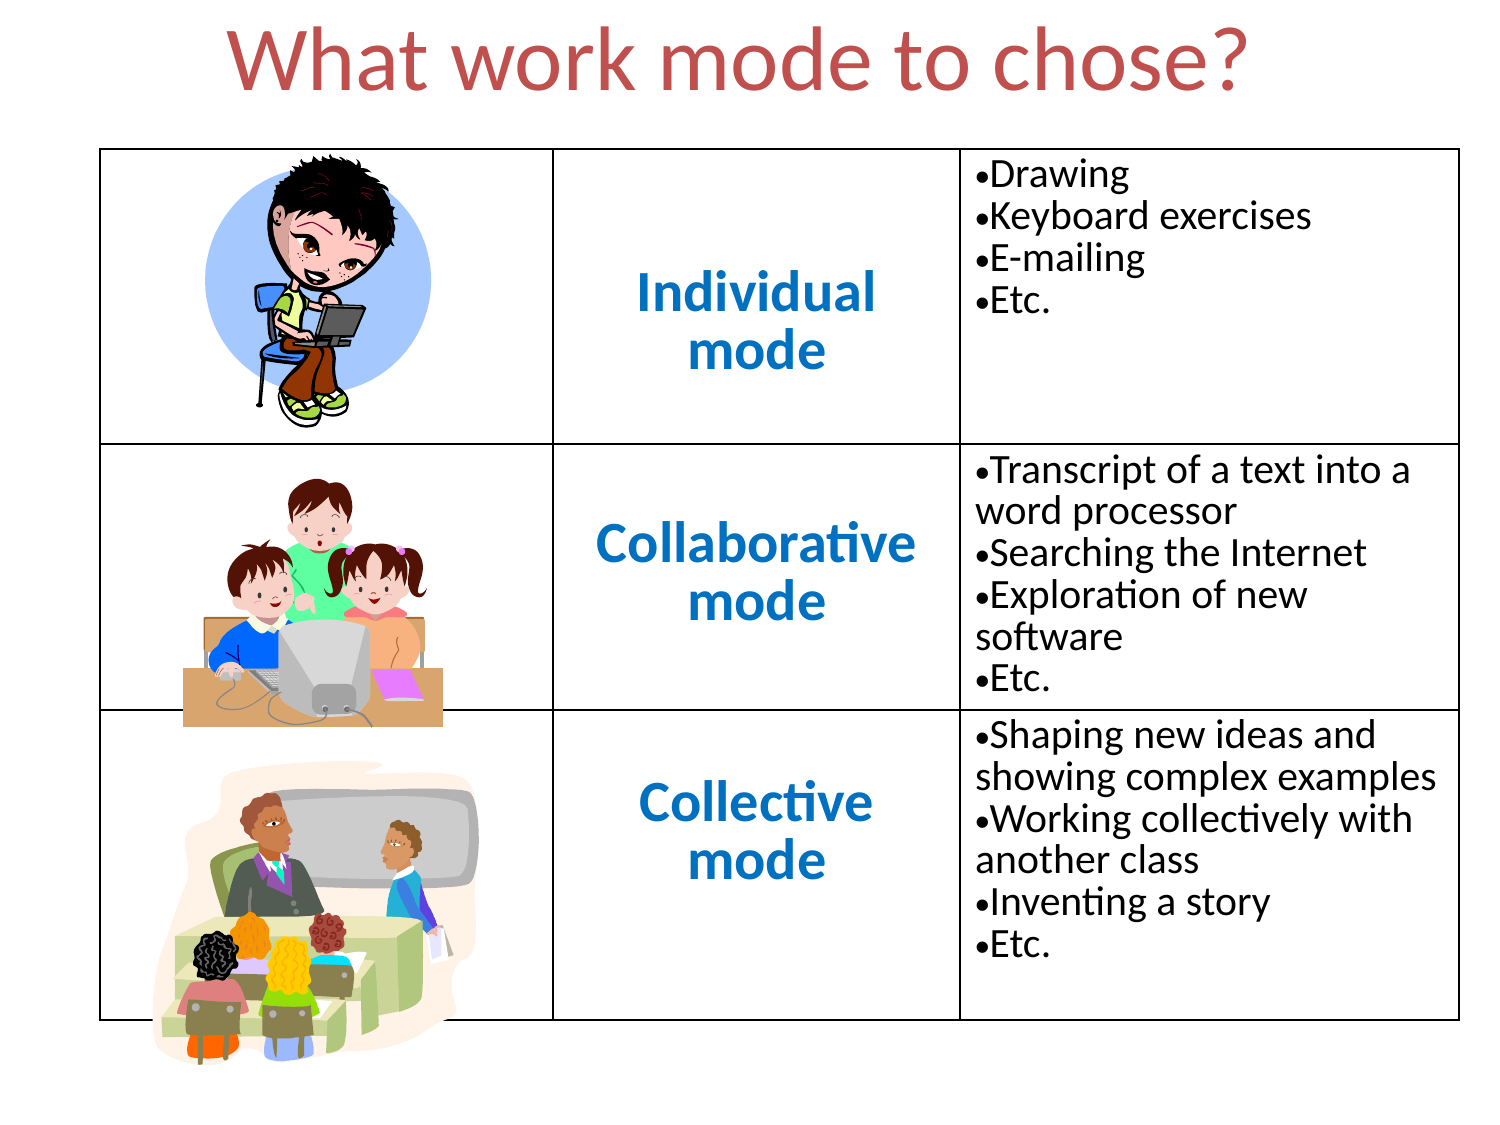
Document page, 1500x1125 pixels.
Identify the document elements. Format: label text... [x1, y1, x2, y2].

table_header Drawing Keyboard exercises E-mailing Etc. [961, 150, 1458, 443]
picture [182, 476, 444, 729]
picture [147, 755, 484, 1071]
table_cell Collaborative mode [554, 445, 959, 709]
table_cell Shaping new ideas and showing complex examples Working collectively with another class Inventing a story Etc. [961, 711, 1458, 1019]
table_cell Collective mode [554, 711, 959, 1019]
picture [204, 148, 432, 433]
title What work mode to chose? [64, 0, 1415, 148]
table_cell [101, 711, 552, 1019]
table_cell [101, 445, 552, 709]
table_header Individual mode [554, 150, 959, 443]
table_cell Transcript of a text into a word processor Searching the Internet Exploration of new software Etc. [961, 445, 1458, 709]
table_header [101, 150, 552, 443]
